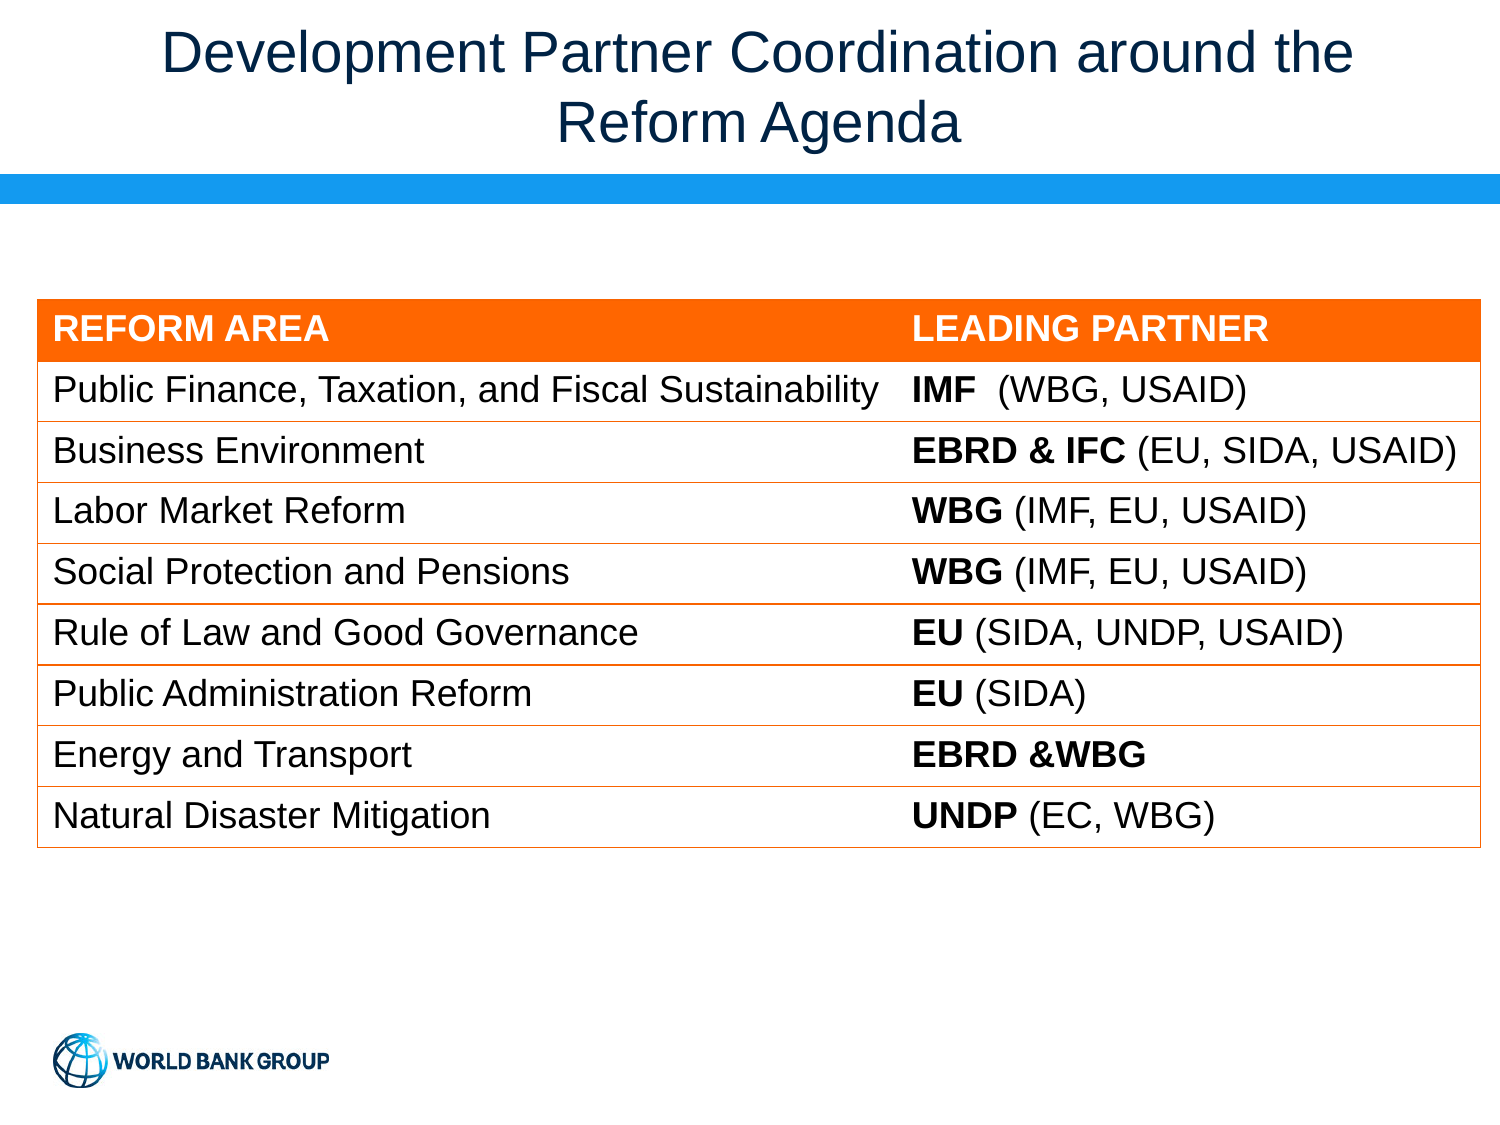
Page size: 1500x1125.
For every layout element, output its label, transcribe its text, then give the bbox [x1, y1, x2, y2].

table_cell EU (SIDA) [897, 666, 1480, 725]
table_cell IMF (WBG, USAID) [897, 362, 1480, 421]
picture [53, 1033, 329, 1088]
table_cell UNDP (EC, WBG) [897, 787, 1480, 847]
table_header LEADING PARTNER [897, 301, 1480, 360]
table_cell EU (SIDA, UNDP, USAID) [897, 605, 1480, 664]
picture [69, 1043, 79, 1050]
table_cell Public Administration Reform [38, 666, 897, 725]
table_cell Labor Market Reform [38, 483, 897, 543]
table_cell WBG (IMF, EU, USAID) [897, 483, 1480, 543]
table_cell EBRD &WBG [897, 726, 1480, 786]
table_header REFORM AREA [38, 301, 897, 360]
table_cell Natural Disaster Mitigation [38, 787, 897, 847]
table_cell Public Finance, Taxation, and Fiscal Sustainability [38, 362, 897, 421]
table_cell WBG (IMF, EU, USAID) [897, 544, 1480, 603]
table_cell Rule of Law and Good Governance [38, 605, 897, 664]
table_cell EBRD & IFC (EU, SIDA, USAID) [897, 422, 1480, 482]
picture [77, 1045, 85, 1055]
table_cell Business Environment [38, 422, 897, 482]
title Development Partner Coordination around the Reform Agenda [62, 62, 1457, 157]
picture [0, 174, 1500, 204]
table_cell Energy and Transport [38, 726, 897, 786]
table_cell Social Protection and Pensions [38, 544, 897, 603]
